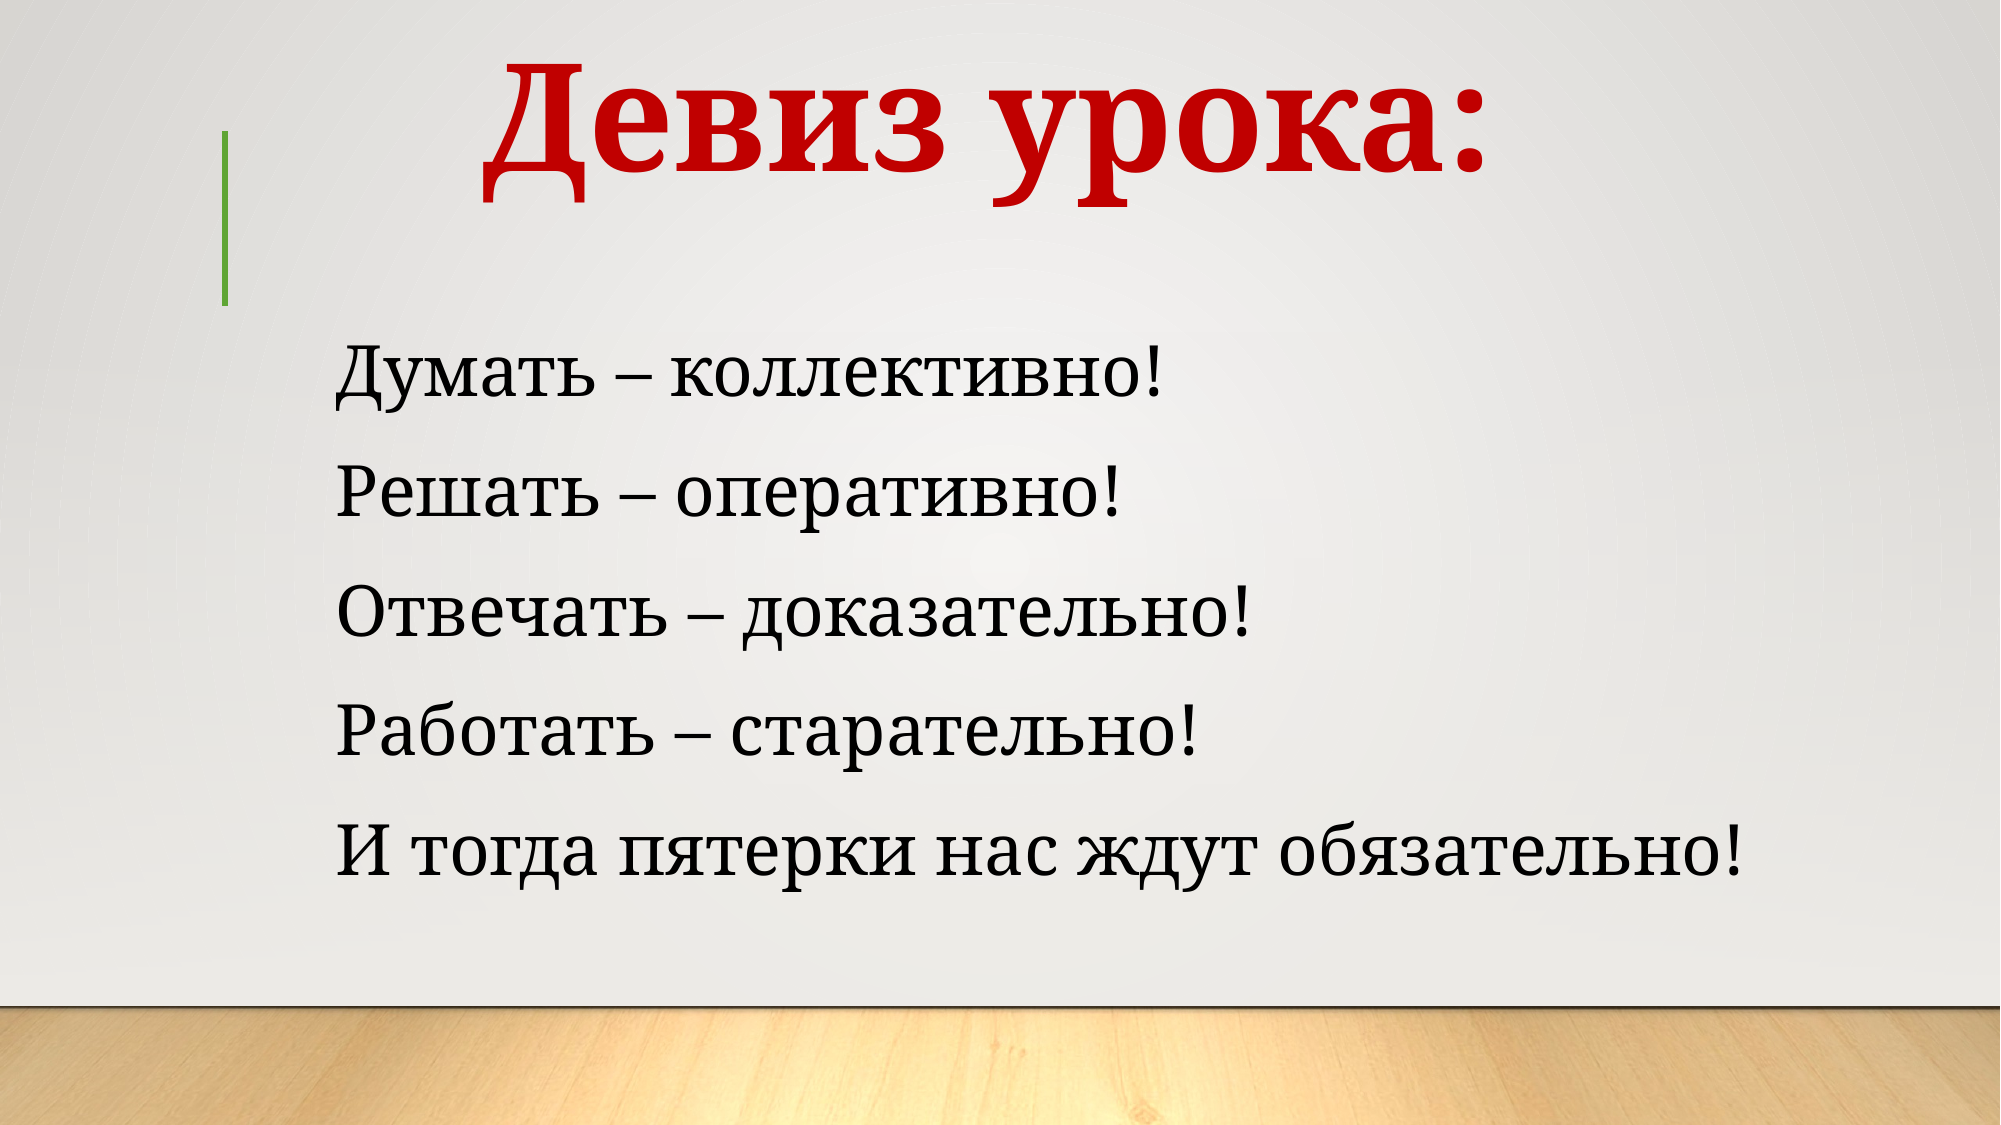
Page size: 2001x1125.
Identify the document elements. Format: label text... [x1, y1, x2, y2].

text_box Девиз урока: [378, 46, 1675, 176]
picture [0, 1006, 2000, 1125]
list Думать – коллективно! Решать – оперативно! Отвечать – доказательно! Работать – старательно! И тогда пятерки нас ждут обязательно! [320, 199, 1773, 972]
